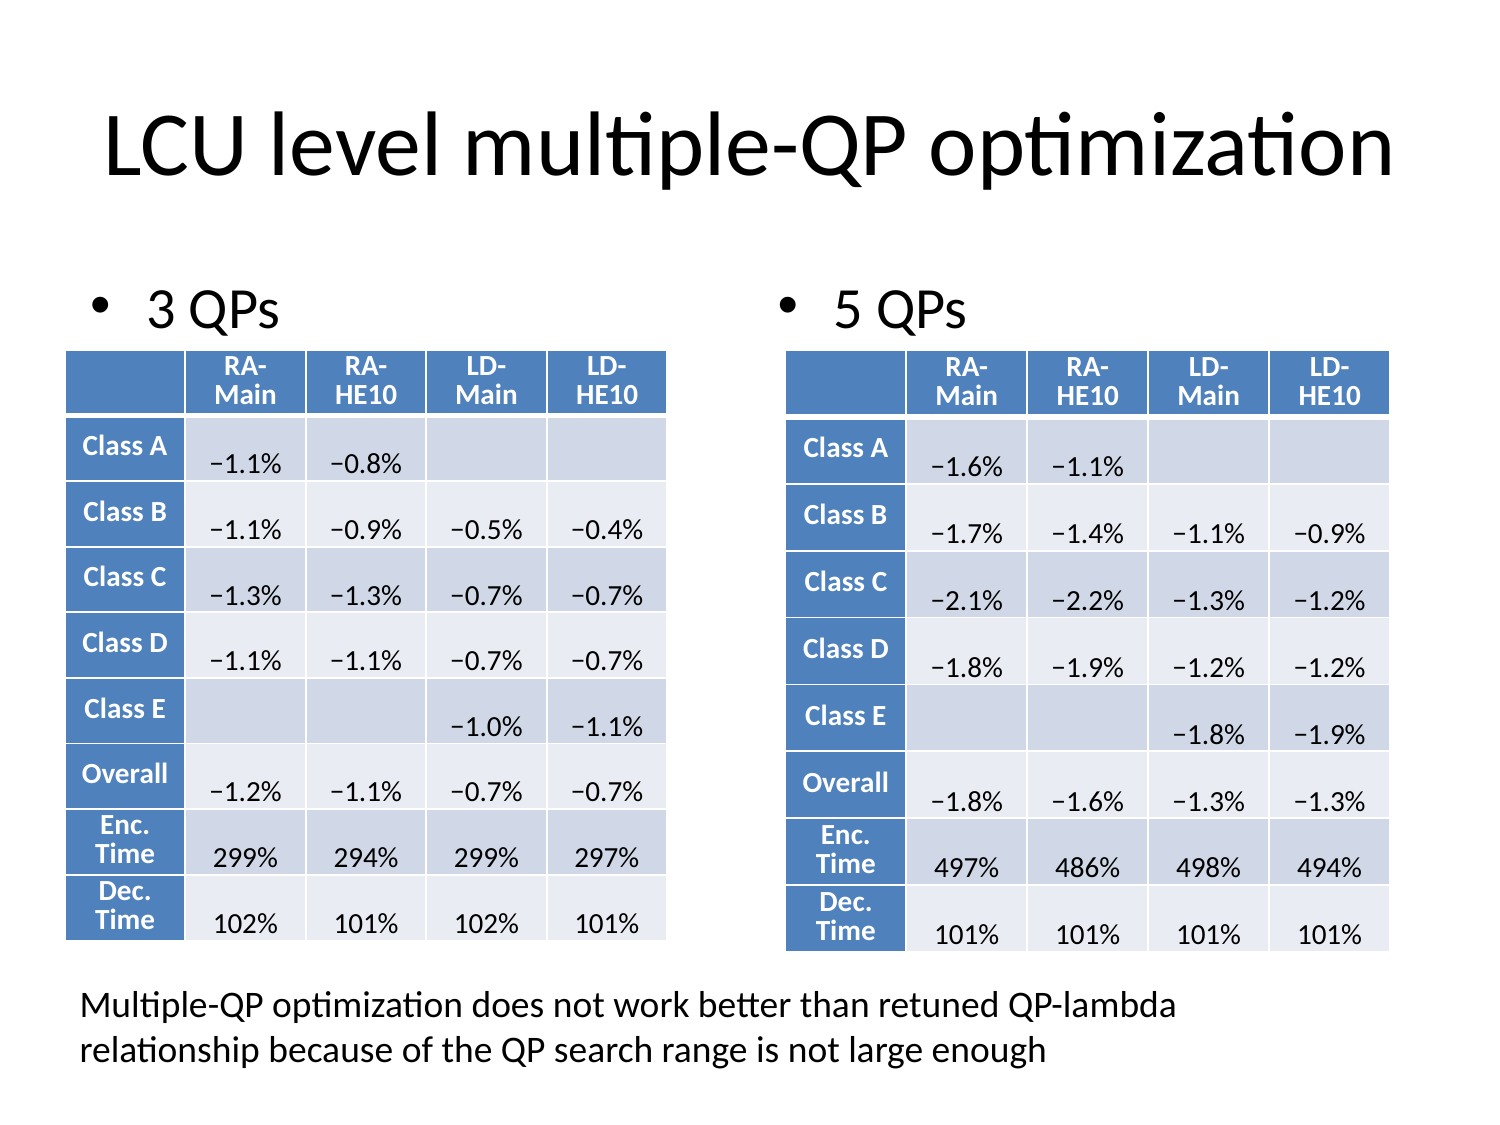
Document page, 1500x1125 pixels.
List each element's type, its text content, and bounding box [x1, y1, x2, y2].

table_cell −0.7% [427, 613, 546, 677]
table_header LD-Main [1149, 351, 1268, 414]
table_header [66, 351, 184, 413]
table_cell −1.3% [1149, 752, 1268, 817]
table_cell 294% [307, 810, 425, 874]
table_cell −1.7% [907, 485, 1026, 550]
table_cell −1.8% [1149, 685, 1268, 750]
table_cell −1.1% [186, 418, 305, 480]
table_cell −1.1% [186, 482, 305, 546]
table_cell −1.1% [186, 613, 305, 677]
title LCU level multiple-QP optimization [75, 45, 1425, 233]
table_cell [186, 679, 305, 743]
table_cell Class E [786, 685, 905, 750]
table_header RA-HE10 [307, 351, 425, 413]
table_cell [548, 418, 666, 480]
table_cell −1.9% [1270, 685, 1389, 750]
table_cell Overall [66, 744, 184, 808]
table_cell 102% [186, 876, 305, 940]
table_header RA-Main [907, 351, 1026, 414]
table_cell Dec. Time [66, 876, 184, 940]
table_cell [1270, 420, 1389, 483]
table_cell −1.3% [1270, 752, 1389, 817]
table_cell −1.2% [1270, 618, 1389, 684]
table_cell 102% [427, 876, 546, 940]
table_cell Class B [786, 485, 905, 550]
table_cell Enc. Time [786, 819, 905, 884]
table_cell −0.7% [548, 548, 666, 611]
table_cell [907, 685, 1026, 750]
table_cell 299% [186, 810, 305, 874]
table_cell −1.6% [1028, 752, 1147, 817]
table_cell −2.2% [1028, 552, 1147, 617]
list 3 QPs [75, 262, 738, 972]
table_cell −1.2% [1270, 552, 1389, 617]
table_header LD-HE10 [548, 351, 666, 413]
table_cell Class C [66, 548, 184, 611]
table_cell [427, 418, 546, 480]
table_cell −0.7% [548, 613, 666, 677]
table_header [786, 351, 905, 414]
table_cell 101% [548, 876, 666, 940]
table_cell 101% [1149, 886, 1268, 951]
table_cell Class E [66, 679, 184, 743]
table_cell 494% [1270, 819, 1389, 884]
table_cell 101% [307, 876, 425, 940]
table_cell 297% [548, 810, 666, 874]
table_cell [1149, 420, 1268, 483]
table_cell Dec. Time [786, 886, 905, 951]
table_cell 299% [427, 810, 546, 874]
table_cell 101% [1270, 886, 1389, 951]
table_cell −0.4% [548, 482, 666, 546]
list 5 QPs [762, 262, 1425, 1005]
table_cell 486% [1028, 819, 1147, 884]
table_cell −1.6% [907, 420, 1026, 483]
table_cell Overall [786, 752, 905, 817]
table_cell −0.7% [548, 744, 666, 808]
table_cell −1.3% [307, 548, 425, 611]
text_box Multiple-QP optimization does not work better than retuned QP-lambda relationship because of the QP search range is not large enough [64, 972, 1365, 1078]
table_cell −0.7% [427, 548, 546, 611]
table_header RA-HE10 [1028, 351, 1147, 414]
table_cell −1.3% [186, 548, 305, 611]
table_cell Class A [786, 420, 905, 483]
table_cell −0.8% [307, 418, 425, 480]
table_cell −1.1% [1149, 485, 1268, 550]
table_cell Class D [66, 613, 184, 677]
table_cell 497% [907, 819, 1026, 884]
table_cell Class A [66, 418, 184, 480]
table_cell [307, 679, 425, 743]
table_header LD-HE10 [1270, 351, 1389, 414]
table_cell 101% [907, 886, 1026, 951]
table_cell 498% [1149, 819, 1268, 884]
table_cell −1.1% [1028, 420, 1147, 483]
table_cell Class B [66, 482, 184, 546]
table_cell Enc. Time [66, 810, 184, 874]
table_cell −1.1% [307, 613, 425, 677]
table_cell −0.5% [427, 482, 546, 546]
table_cell −1.4% [1028, 485, 1147, 550]
table_cell −1.8% [907, 618, 1026, 684]
table_cell 101% [1028, 886, 1147, 951]
table_cell Class C [786, 552, 905, 617]
table_cell [1028, 685, 1147, 750]
table_cell −1.3% [1149, 552, 1268, 617]
table_cell −1.1% [307, 744, 425, 808]
table_cell −1.0% [427, 679, 546, 743]
table_cell −1.1% [548, 679, 666, 743]
table_cell −1.8% [907, 752, 1026, 817]
table_header RA-Main [186, 351, 305, 413]
table_header LD-Main [427, 351, 546, 413]
table_cell −0.7% [427, 744, 546, 808]
table_cell −1.9% [1028, 618, 1147, 684]
table_cell −0.9% [307, 482, 425, 546]
table_cell −0.9% [1270, 485, 1389, 550]
table_cell Class D [786, 618, 905, 684]
table_cell −2.1% [907, 552, 1026, 617]
table_cell −1.2% [1149, 618, 1268, 684]
table_cell −1.2% [186, 744, 305, 808]
